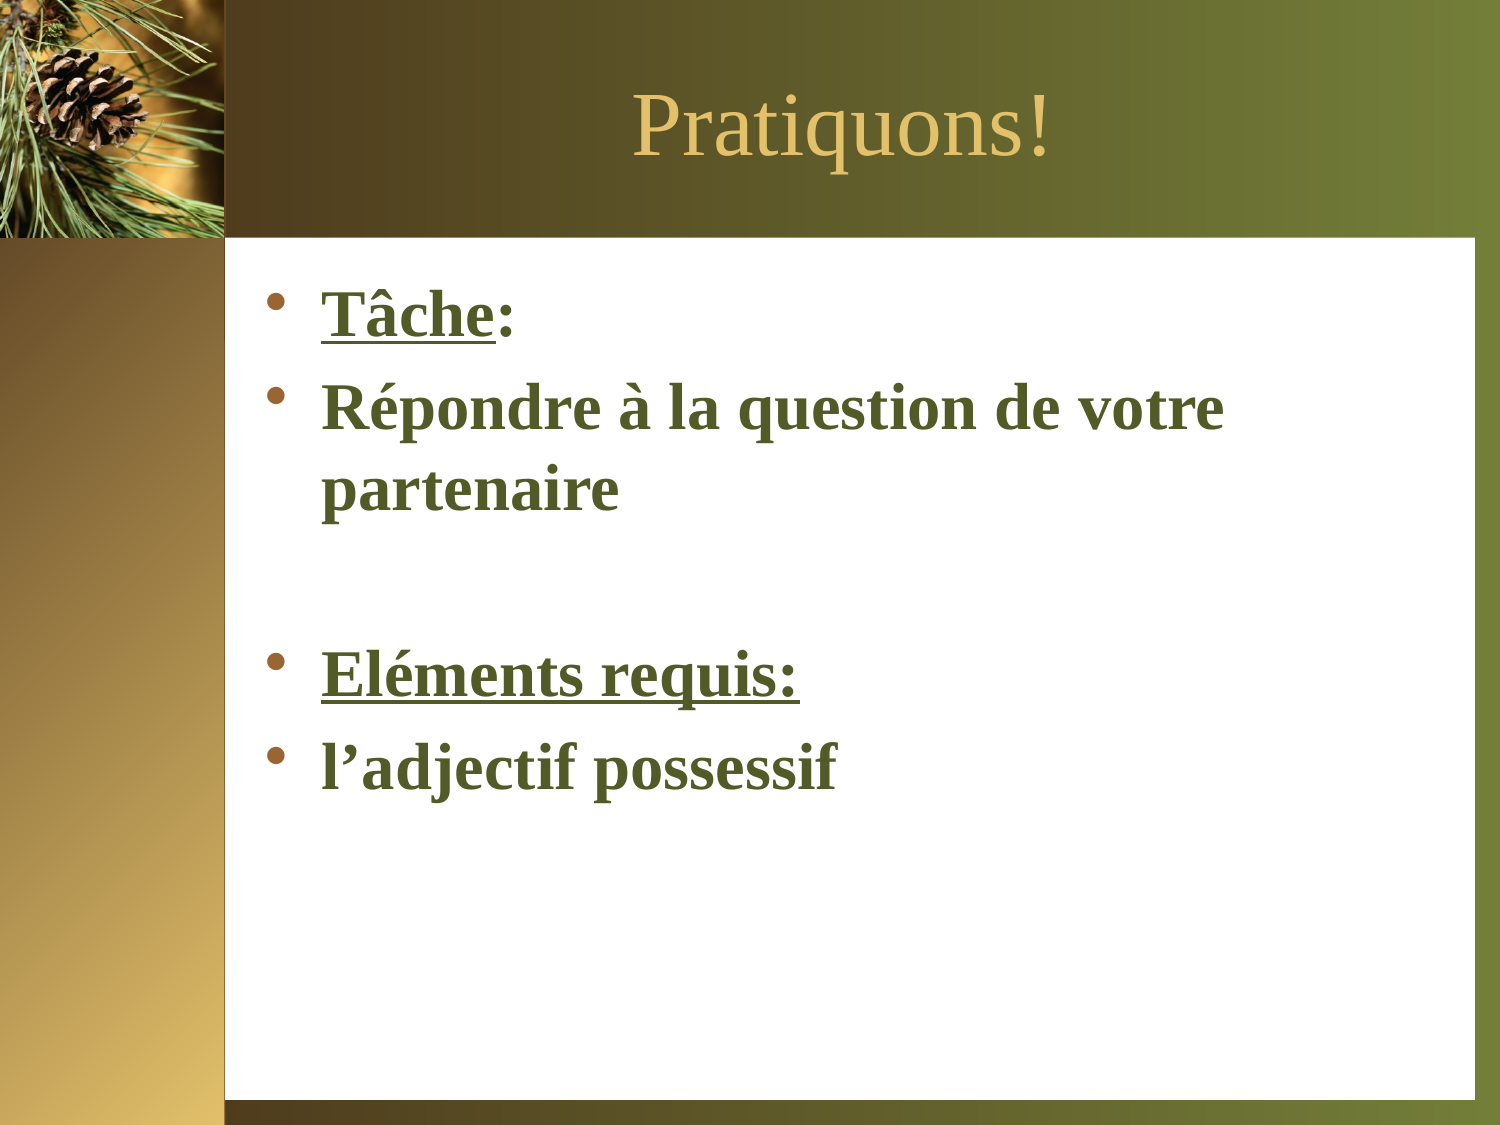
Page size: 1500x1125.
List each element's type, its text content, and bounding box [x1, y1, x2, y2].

picture [0, 0, 224, 238]
list Tâche: Répondre à la question de votre partenaire Eléments requis: l’adjectif possessif [249, 262, 1438, 1088]
title Pratiquons! [249, 24, 1438, 213]
